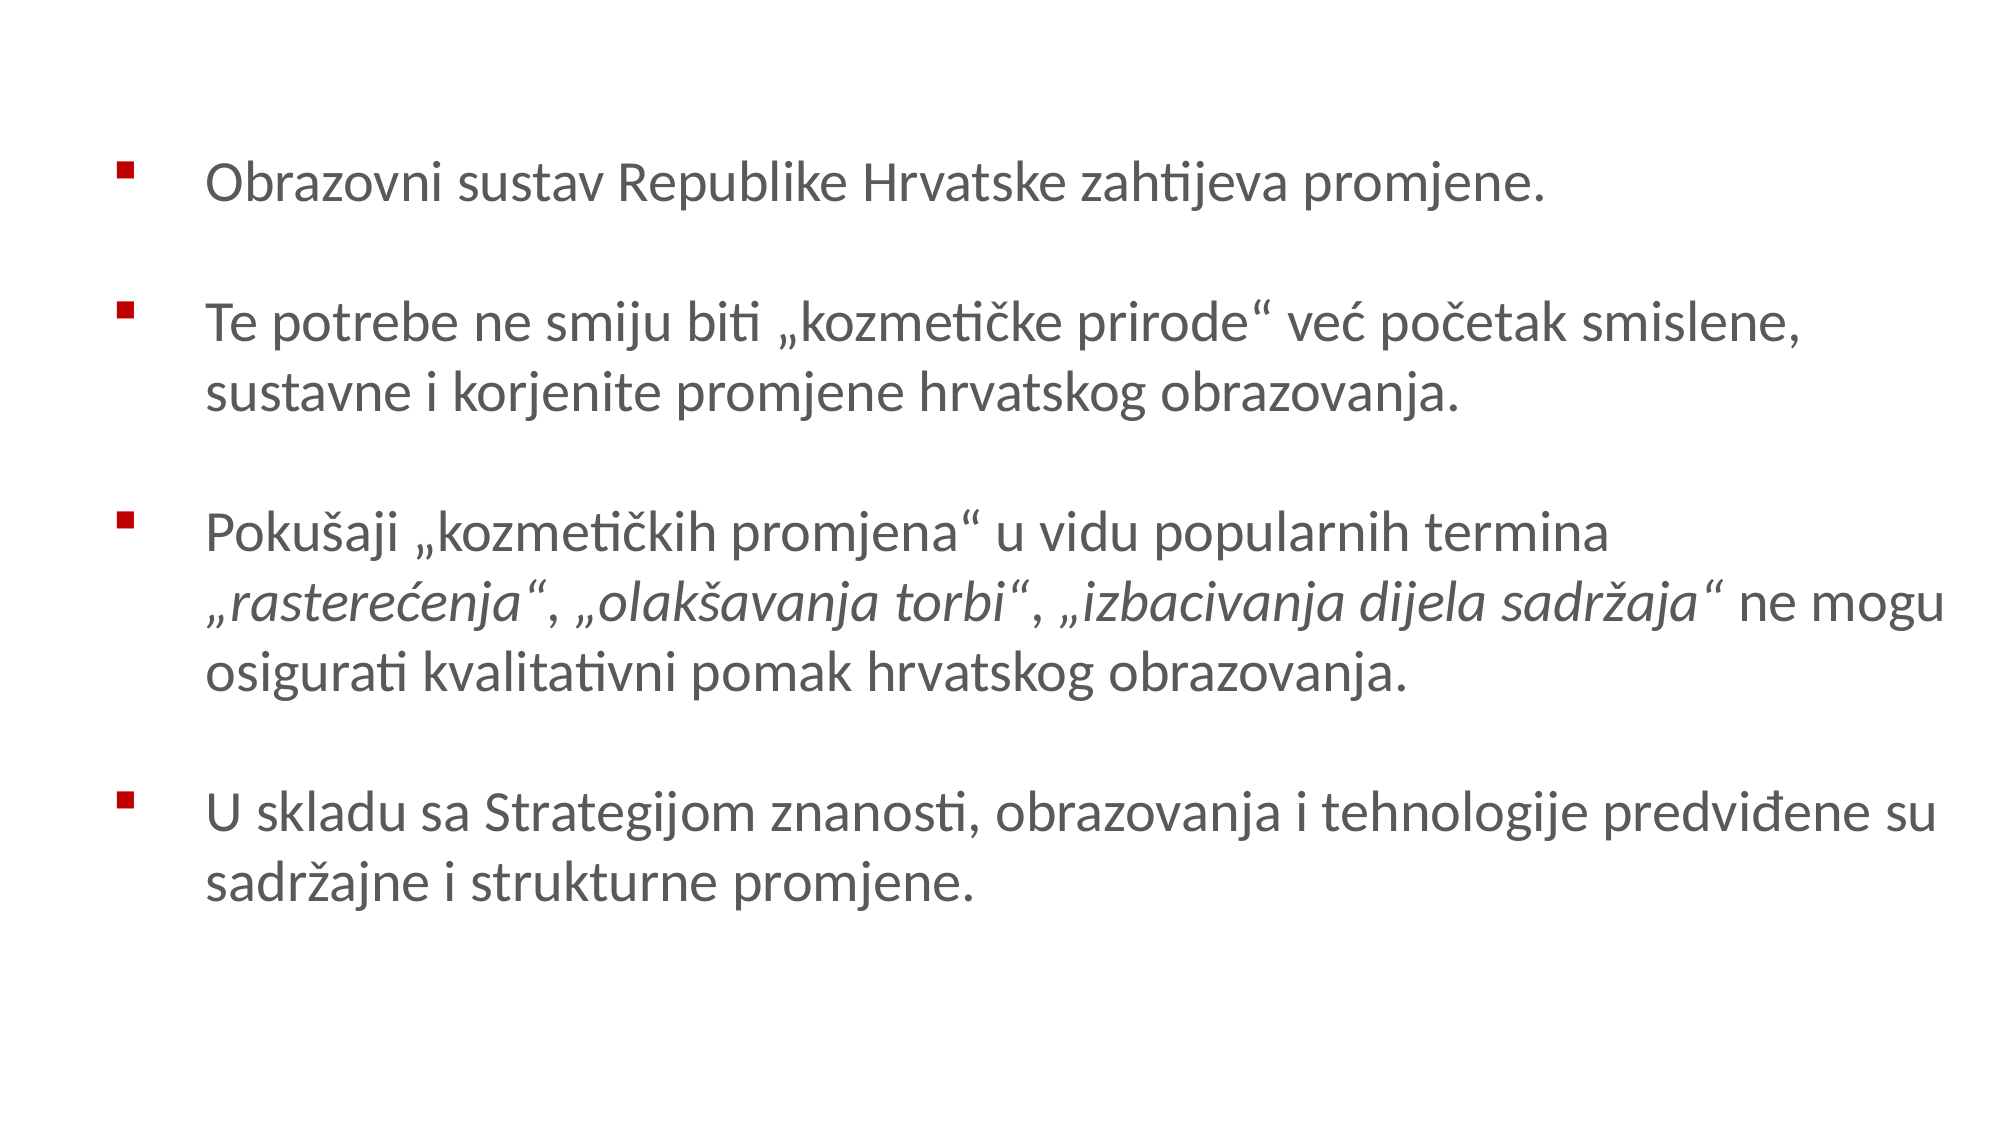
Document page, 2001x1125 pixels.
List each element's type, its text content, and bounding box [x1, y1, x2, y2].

text_box Obrazovni sustav Republike Hrvatske zahtijeva promjene. Te potrebe ne smiju biti „kozmetičke prirode“ već početak smislene, sustavne i korjenite promjene hrvatskog obrazovanja. Pokušaji „kozmetičkih promjena“ u vidu popularnih termina „rasterećenja“, „olakšavanja torbi“, „izbacivanja dijela sadržaja“ ne mogu osigurati kvalitativni pomak hrvatskog obrazovanja. U skladu sa Strategijom znanosti, obrazovanja i tehnologije predviđene su sadržajne i strukturne promjene. [97, 135, 1982, 921]
